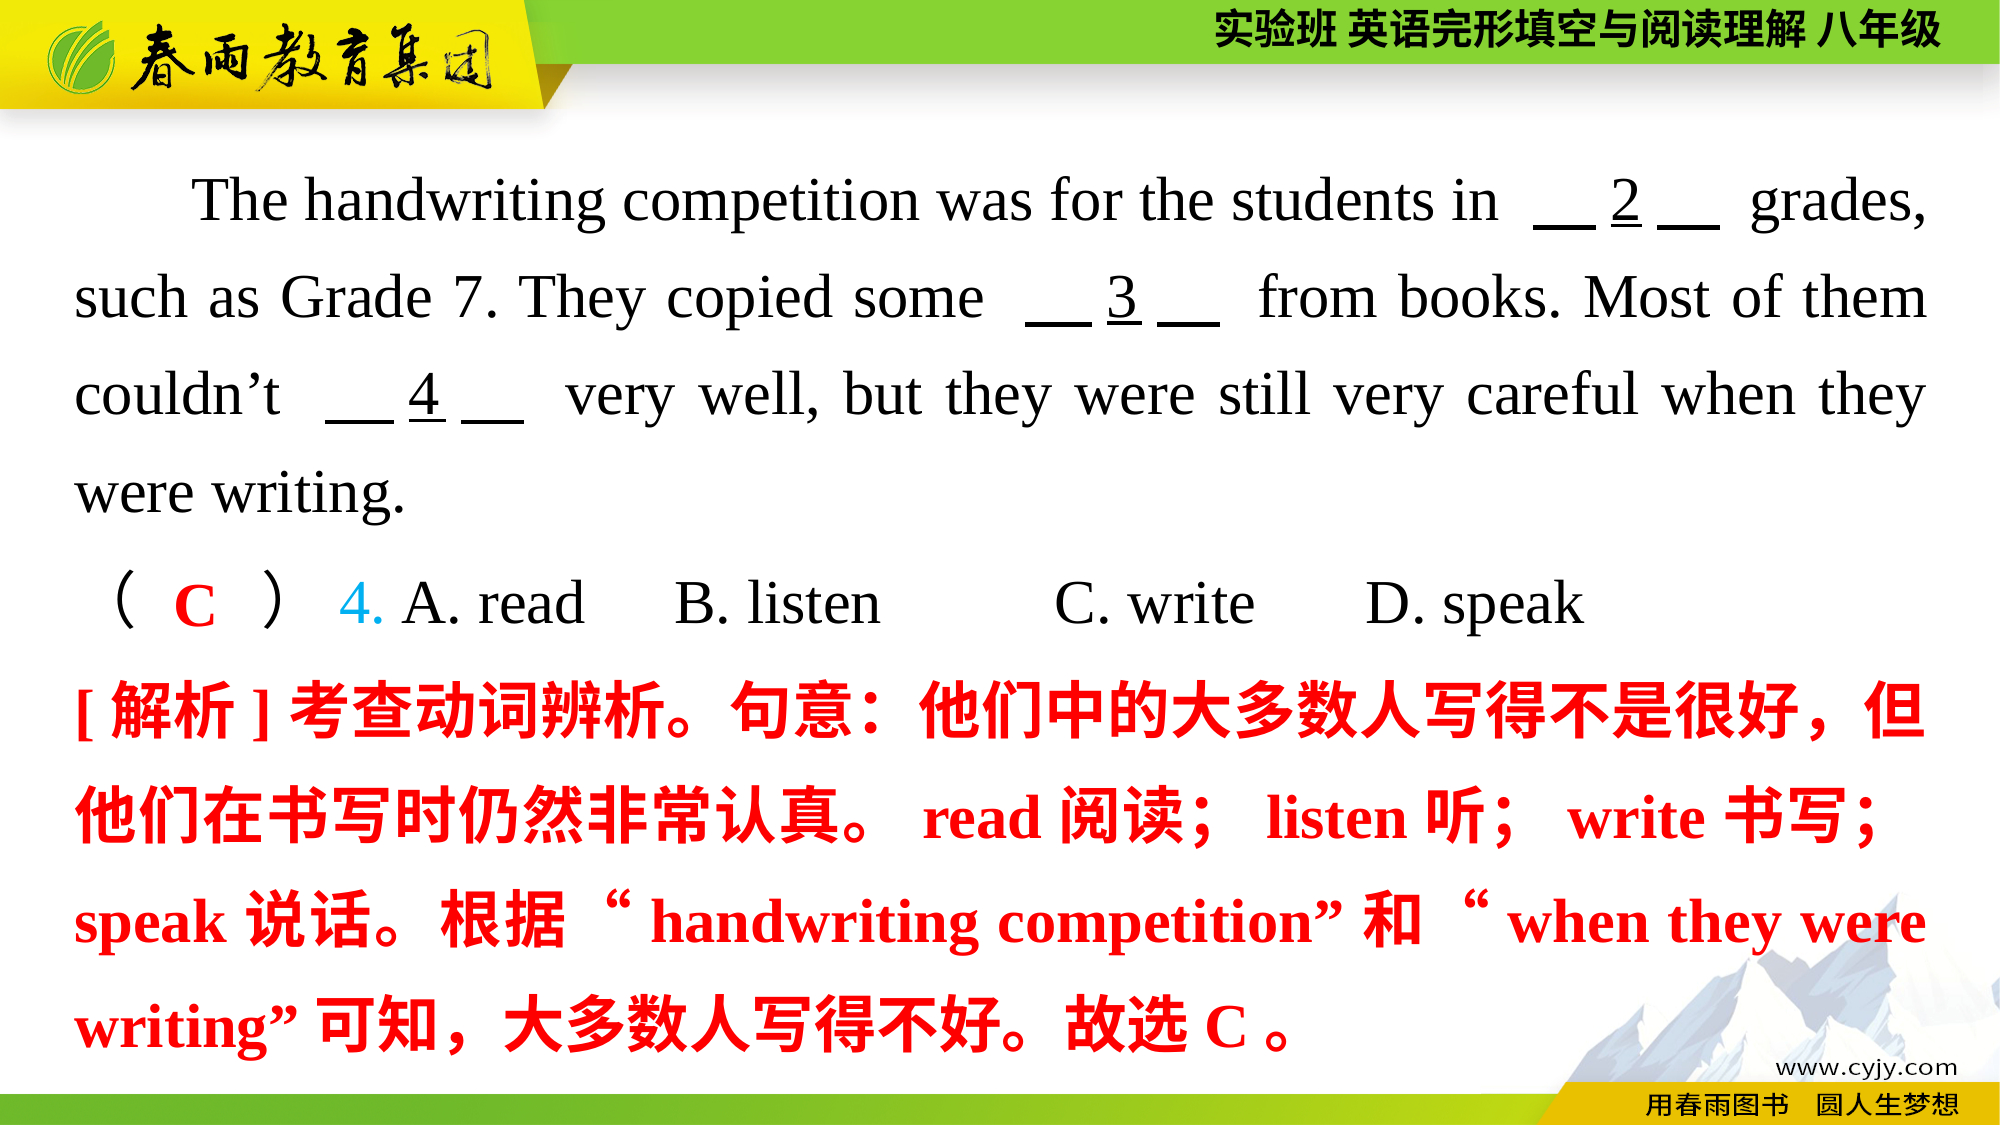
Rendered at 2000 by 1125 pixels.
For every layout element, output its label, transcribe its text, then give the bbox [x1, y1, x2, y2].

text_box （ ）4. A. read B. listen C. write D. speak [59, 523, 1944, 633]
picture [0, 0, 2000, 1125]
list The handwriting competition was for the students in 2 grades, such as Grade 7. They copied some 3 from books. Most of them couldn’t 4 very well, but they were still very careful when they were writing. [59, 127, 1944, 523]
text_box [解析]考查动词辨析。句意：他们中的大多数人写得不是很好，但他们在书写时仍然非常认真。read阅读；listen听；write书写；speak说话。根据“handwriting competition”和“when they were writing”可知，大多数人写得不好。故选C。 [59, 633, 1944, 1068]
text_box C [158, 526, 234, 633]
